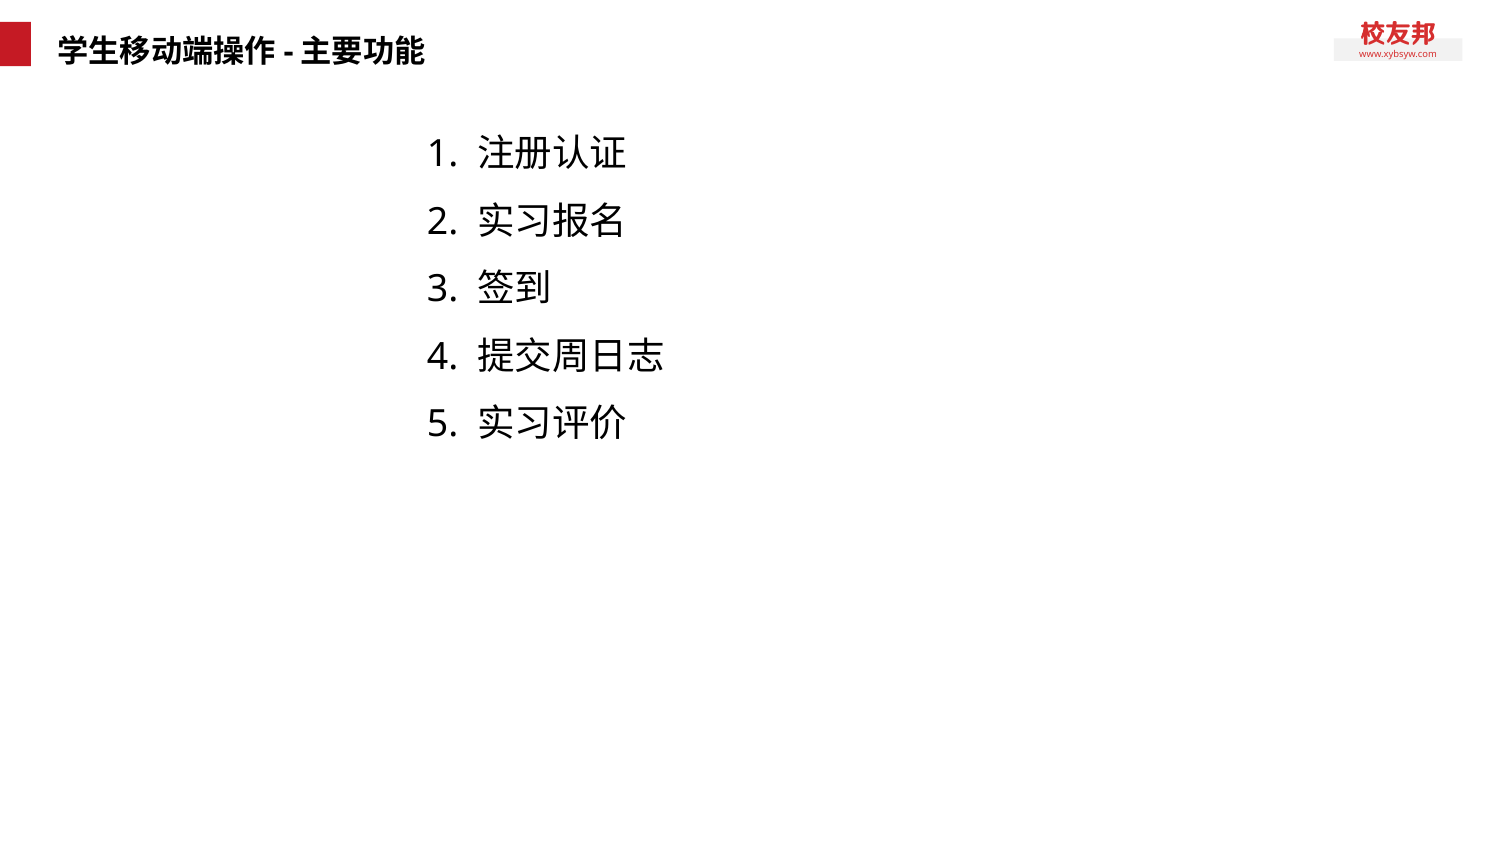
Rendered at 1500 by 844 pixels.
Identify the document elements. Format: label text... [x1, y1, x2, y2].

picture [1361, 21, 1435, 45]
title 学生移动端操作-主要功能 [42, 11, 939, 77]
text_box 1. 注册认证 2. 实习报名 3. 签到 4. 提交周日志 5. 实习评价 [412, 99, 1088, 452]
